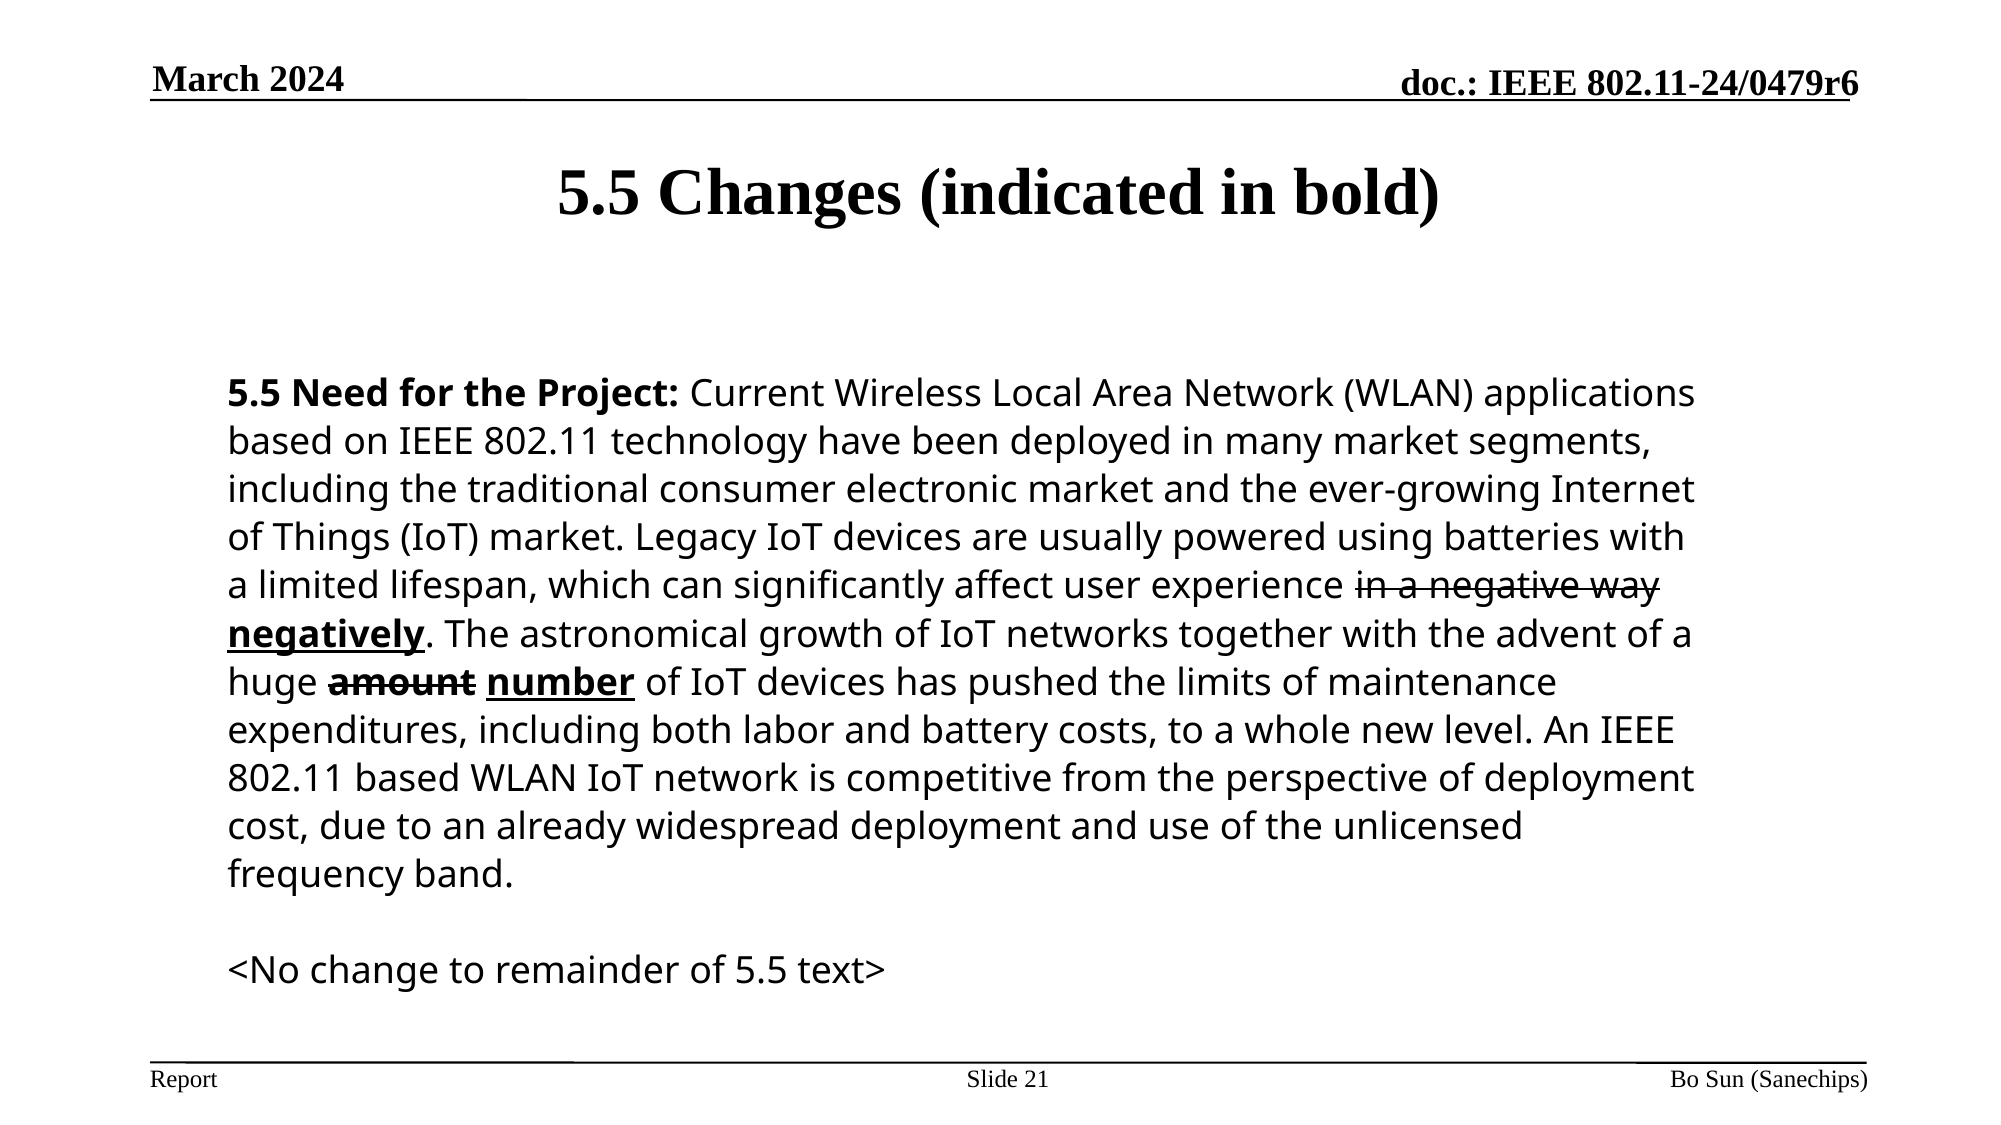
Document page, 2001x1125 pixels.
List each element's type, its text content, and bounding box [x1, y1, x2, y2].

footer Bo Sun (Sanechips) [1171, 1061, 1869, 1093]
slide_number Slide 21 [949, 1061, 1067, 1123]
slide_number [152, 54, 563, 100]
text_box 5.5 Changes (indicated in bold) [200, 100, 1800, 276]
text_box 5.5 Need for the Project: Current Wireless Local Area Network (WLAN) applications based on IEEE 802.11 technology have been deployed in many market segments, including the traditional consumer electronic market and the ever-growing Internet of Things (IoT) market. Legacy IoT devices are usually powered using batteries with a limited lifespan, which can significantly affect user experience in a negative way negatively. The astronomical growth of IoT networks together with the advent of a huge amount number of IoT devices has pushed the limits of maintenance expenditures, including both labor and battery costs, to a whole new level. An IEEE 802.11 based WLAN IoT network is competitive from the perspective of deployment cost, due to an already widespread deployment and use of the unlicensed frequency band. <No change to remainder of 5.5 text> [212, 358, 1725, 999]
